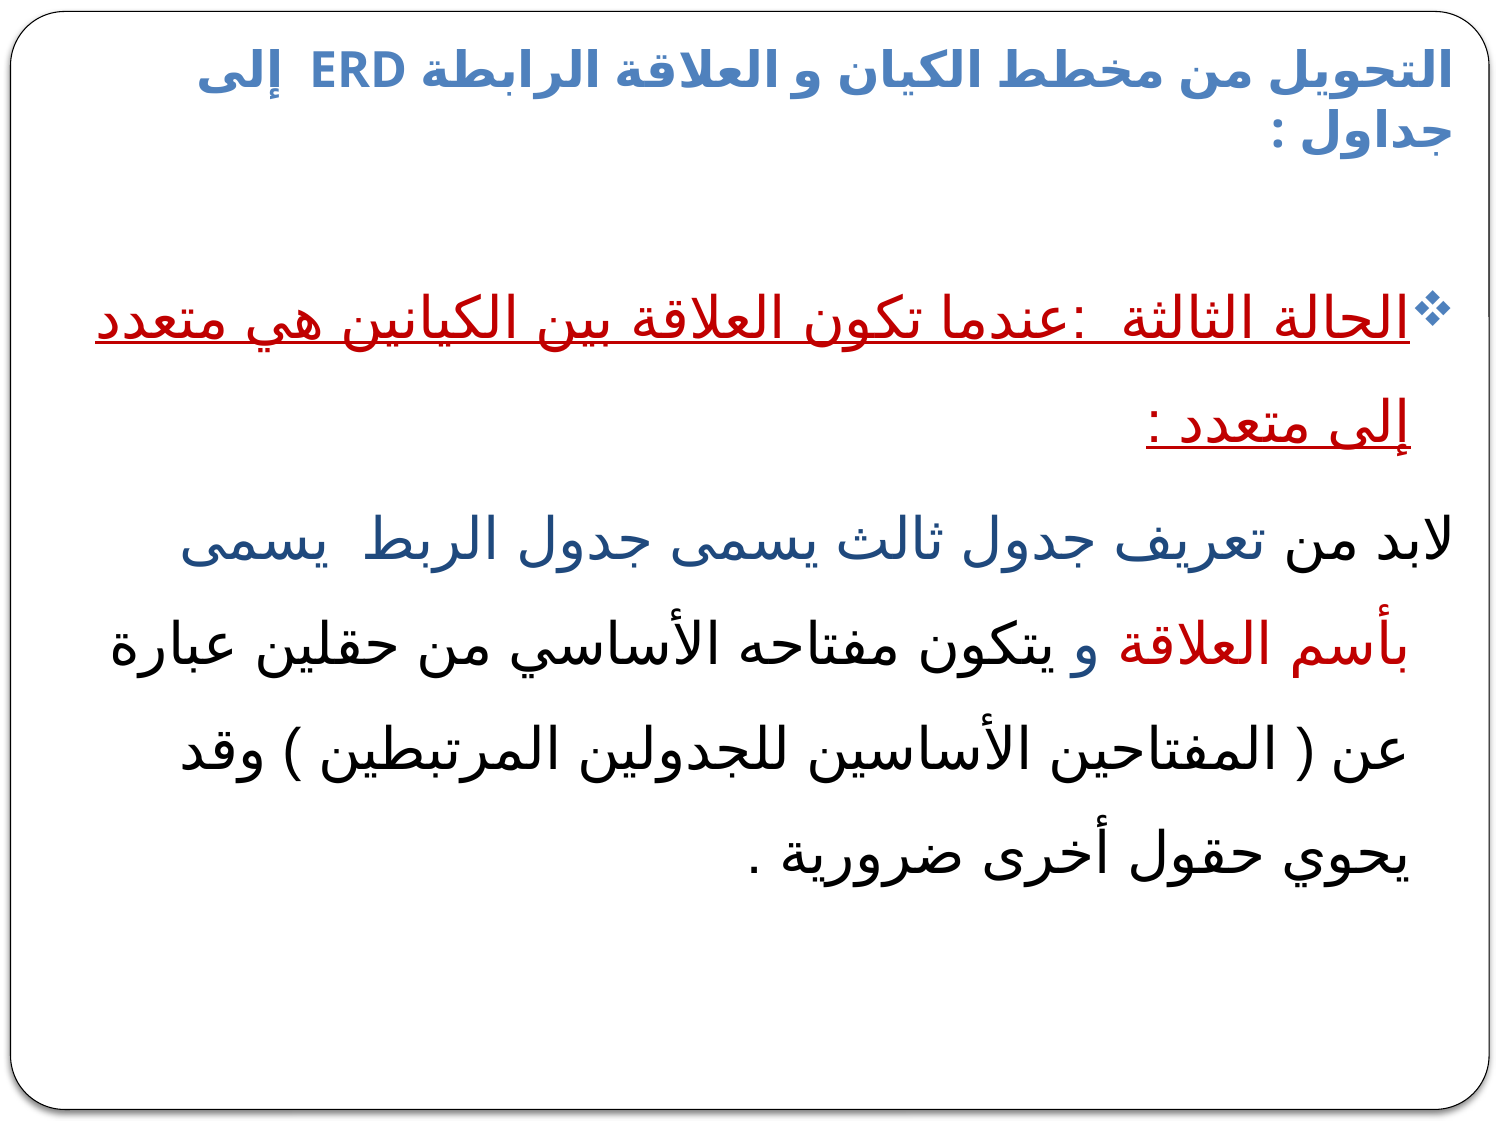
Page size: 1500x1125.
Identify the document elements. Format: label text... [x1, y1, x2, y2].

list الحالة الثالثة :عندما تكون العلاقة بين الكيانين هي متعدد إلى متعدد : لابد من تعريف جدول ثالث يسمى جدول الربط يسمى بأسم العلاقة و يتكون مفتاحه الأساسي من حقلين عبارة عن ( المفتاحين الأساسين للجدولين المرتبطين ) وقد يحوي حقول أخرى ضرورية . [64, 237, 1471, 988]
text_box التحويل من مخطط الكيان و العلاقة الرابطة ERD إلى جداول : [29, 66, 1471, 173]
